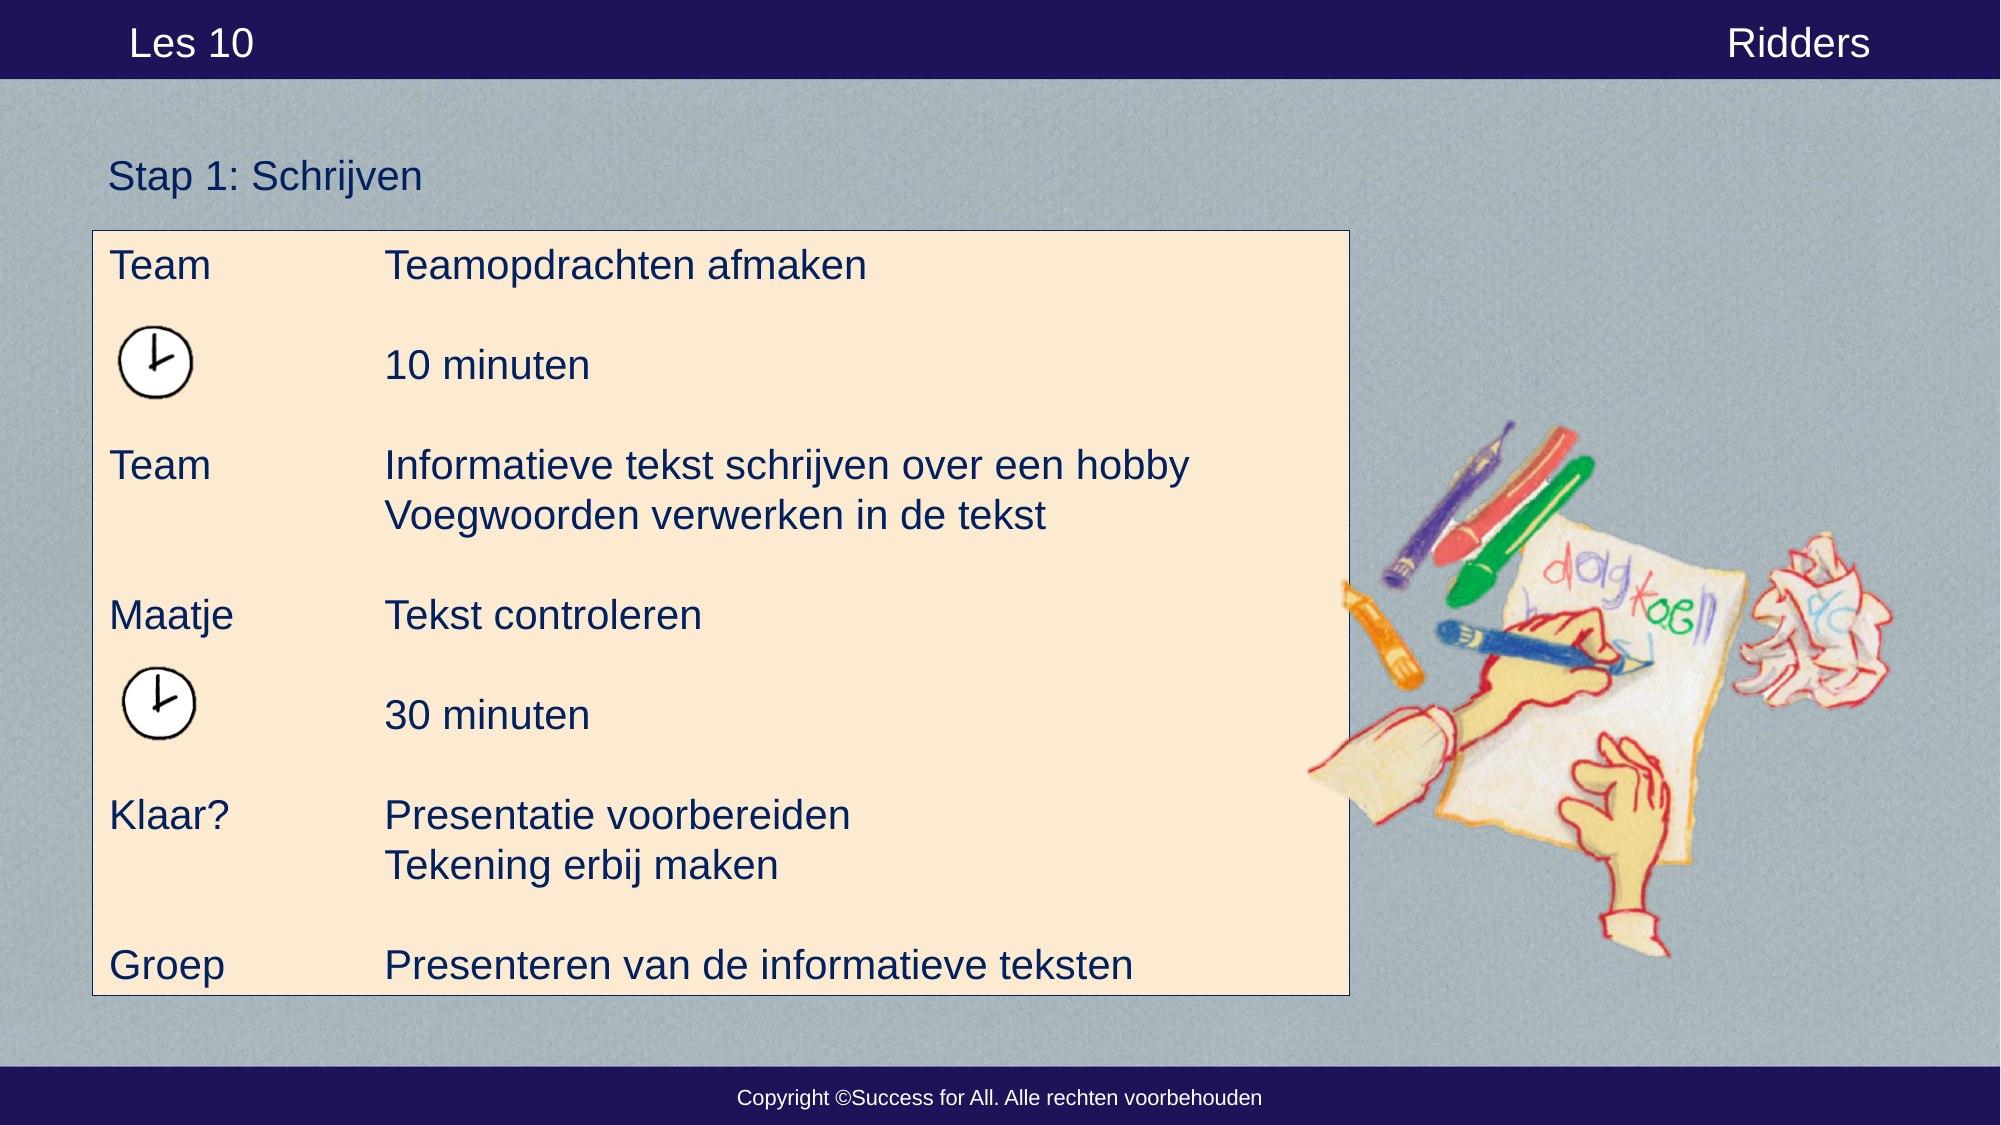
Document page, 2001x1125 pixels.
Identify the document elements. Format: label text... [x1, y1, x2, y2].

text_box Team Teamopdrachten afmaken 10 minuten Team Informatieve tekst schrijven over een hobby Voegwoorden verwerken in de tekst Maatje Tekst controleren 30 minuten Klaar? Presentatie voorbereiden Tekening erbij maken Groep Presenteren van de informatieve teksten [92, 230, 1350, 996]
text_box Les 10 [114, 8, 354, 73]
text_box Ridders [999, 8, 1886, 73]
picture [0, 0, 2001, 1125]
text_box Stap 1: Schrijven [92, 141, 886, 207]
text_box Copyright ©Success for All. Alle rechten voorbehouden [0, 1076, 2000, 1125]
